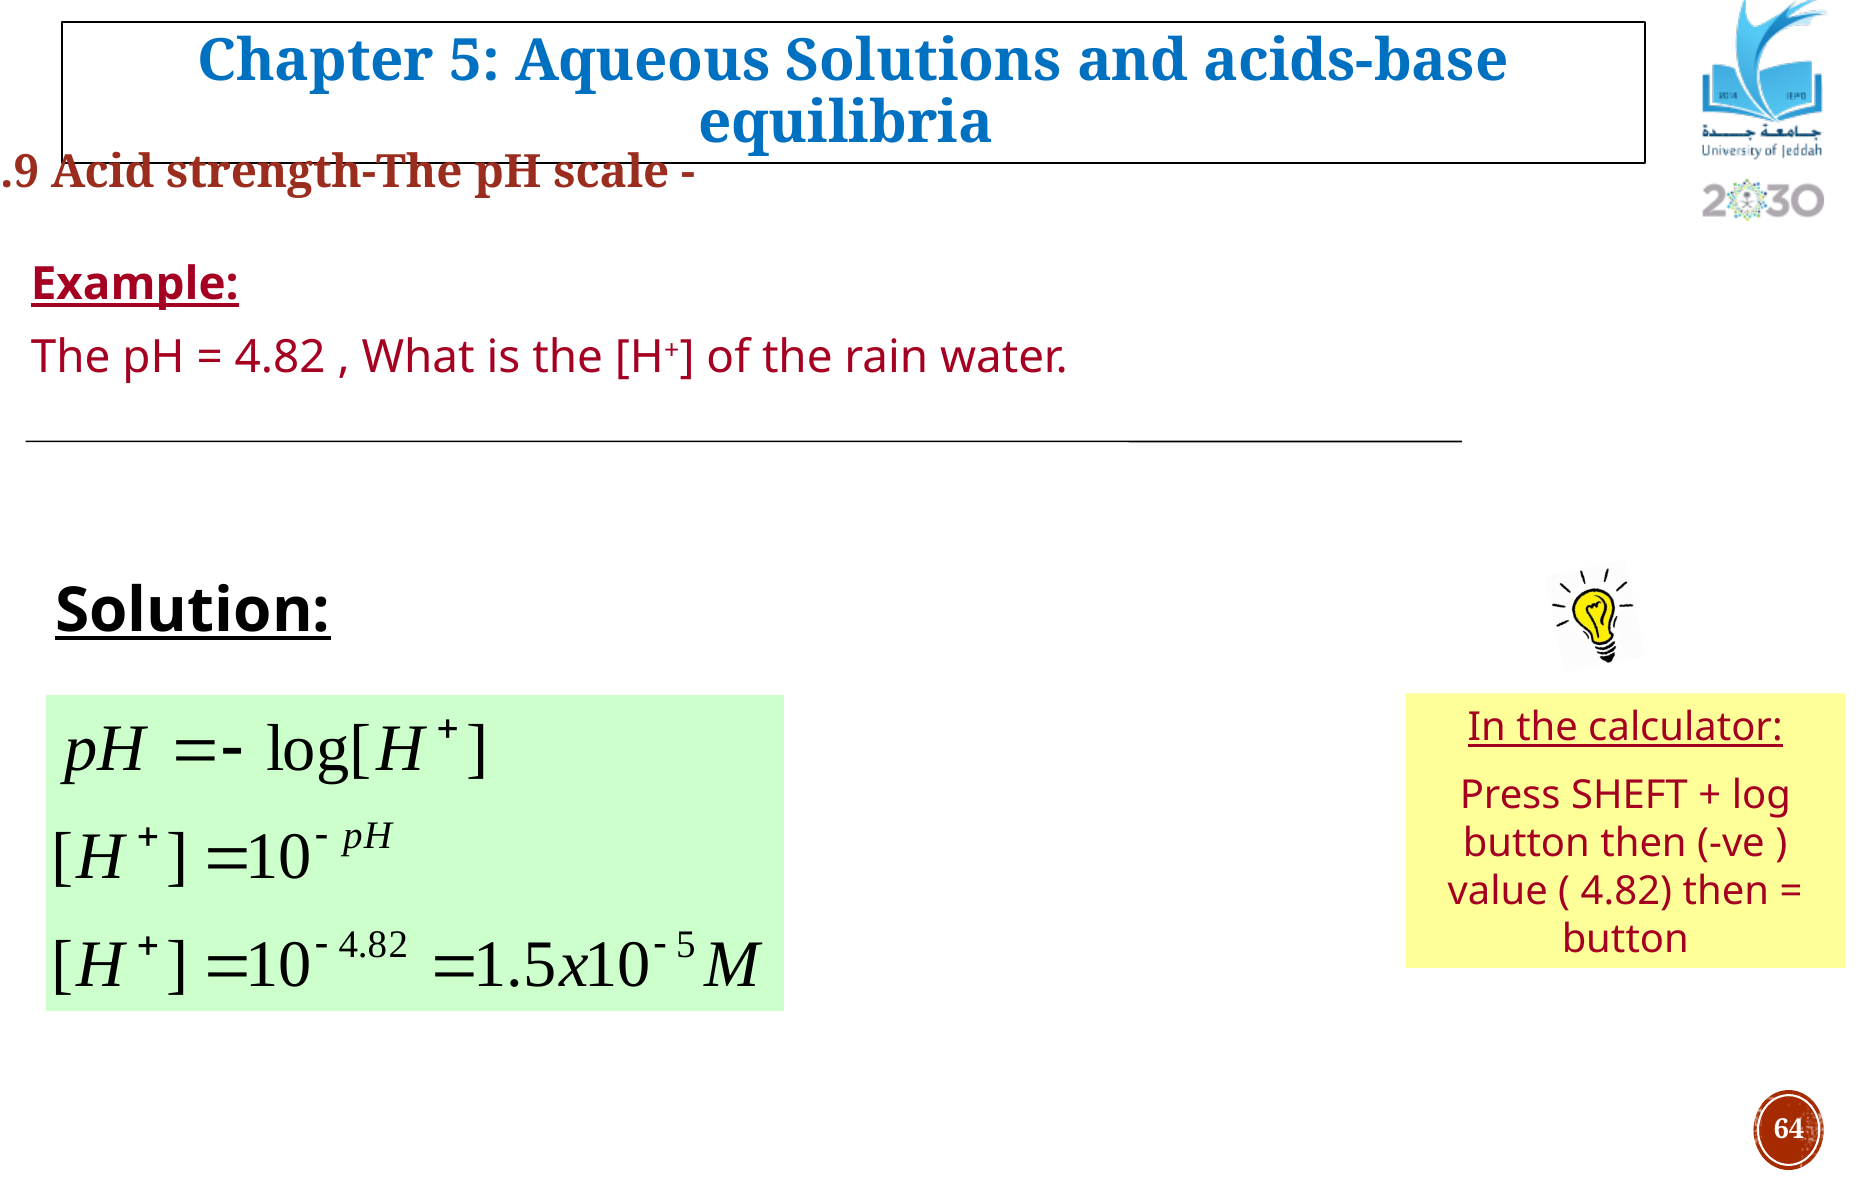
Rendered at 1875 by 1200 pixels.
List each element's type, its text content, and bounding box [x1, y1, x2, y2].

text_box 5.9 Acid strength-The pH scale - [0, 134, 723, 205]
text_box Solution: [40, 561, 1490, 968]
picture [1681, 0, 1846, 227]
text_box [49, 698, 782, 1010]
text_box Chapter 5: Aqueous Solutions and acids-base equilibria [61, 21, 1646, 164]
text_box In the calculator: Press SHEFT + log button then (-ve ) value ( 4.82) then = button [1405, 693, 1846, 968]
picture [1545, 560, 1644, 672]
list Example: The pH = 4.82 , What is the [H+] of the rain water. [0, 252, 1682, 518]
text_box Acid and Base Strength [137, 0, 1681, 129]
slide_number 64 [1739, 1097, 1838, 1162]
